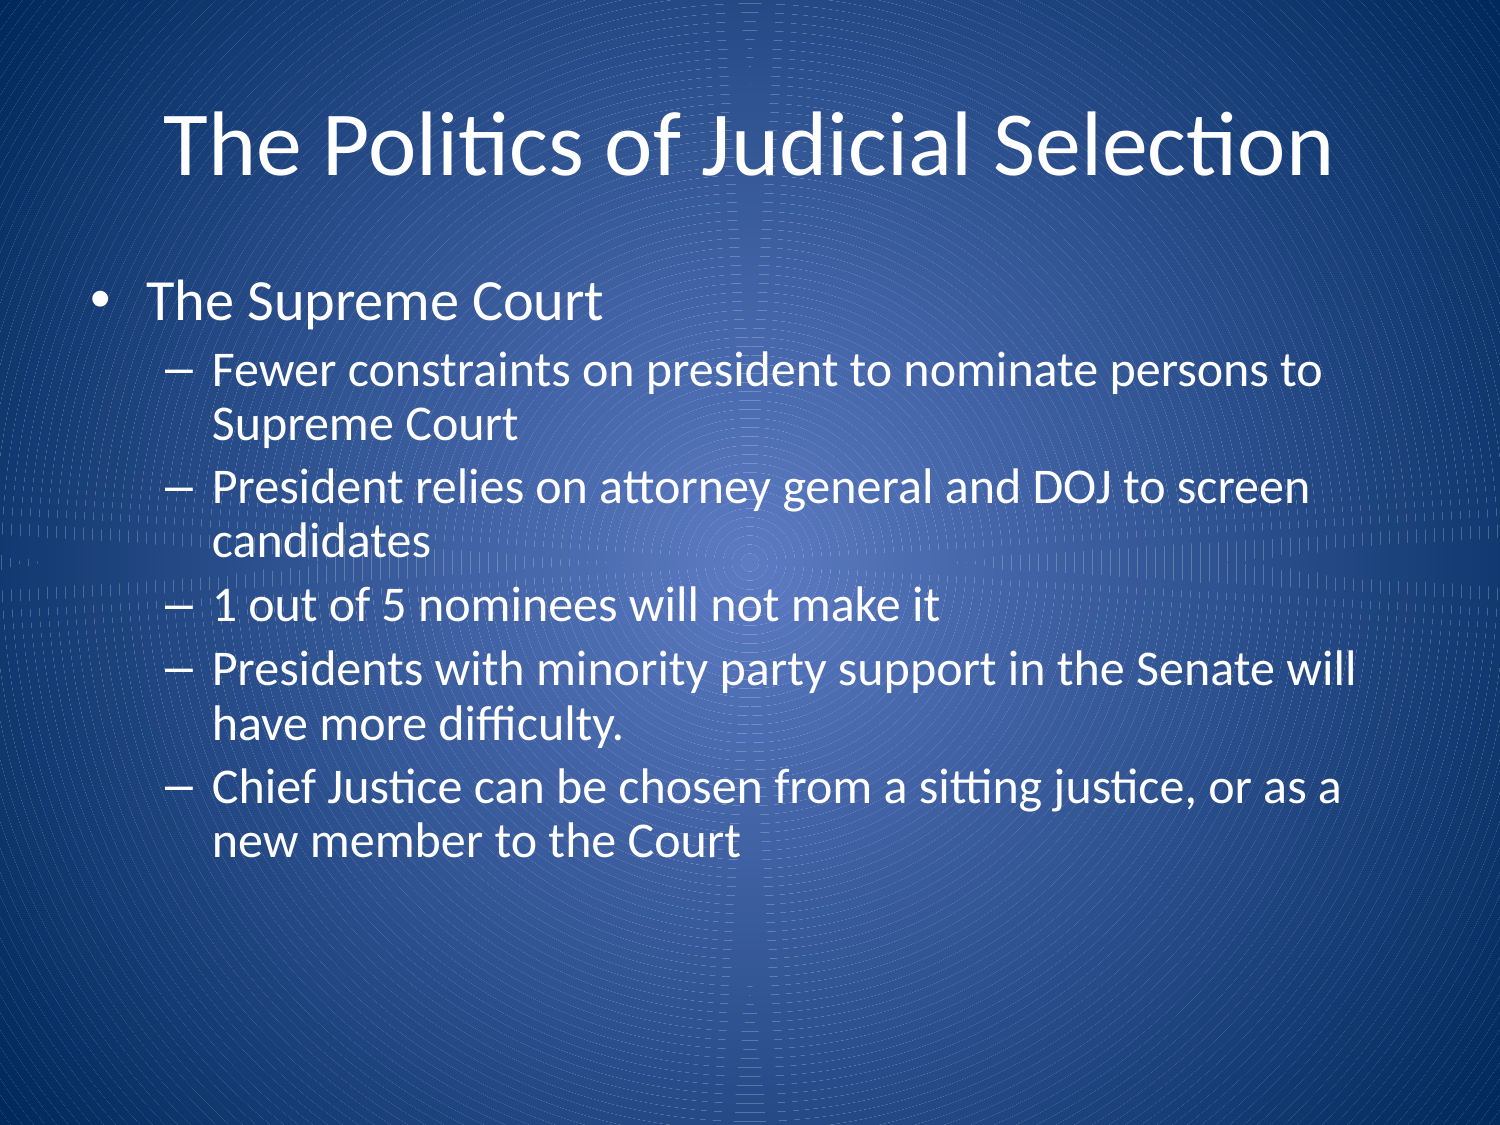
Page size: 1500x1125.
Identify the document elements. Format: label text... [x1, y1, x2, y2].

list The Supreme Court Fewer constraints on president to nominate persons to Supreme Court President relies on attorney general and DOJ to screen candidates 1 out of 5 nominees will not make it Presidents with minority party support in the Senate will have more difficulty. Chief Justice can be chosen from a sitting justice, or as a new member to the Court [75, 262, 1425, 1005]
title The Politics of Judicial Selection [75, 45, 1425, 233]
